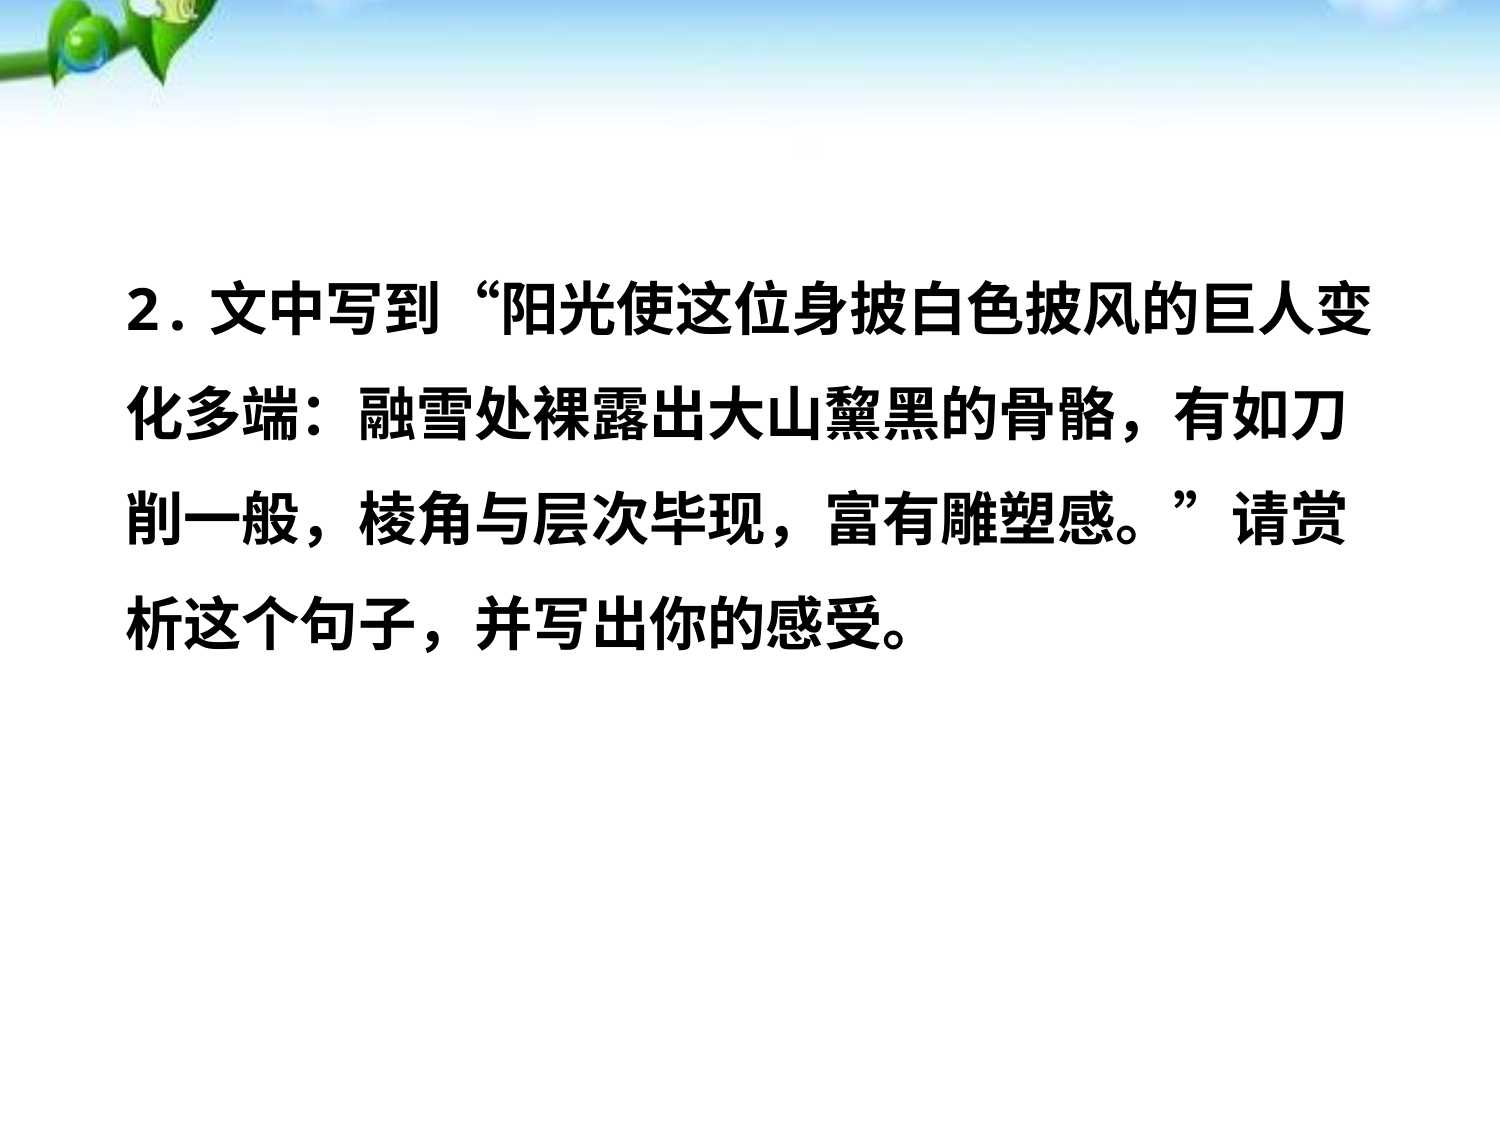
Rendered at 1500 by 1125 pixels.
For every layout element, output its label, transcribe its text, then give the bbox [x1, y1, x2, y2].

text_box 2.文中写到“阳光使这位身披白色披风的巨人变化多端：融雪处裸露出大山黧黑的骨骼，有如刀削一般，棱角与层次毕现，富有雕塑感。”请赏析这个句子，并写出你的感受。 [110, 230, 1413, 665]
picture [0, 0, 1500, 1125]
